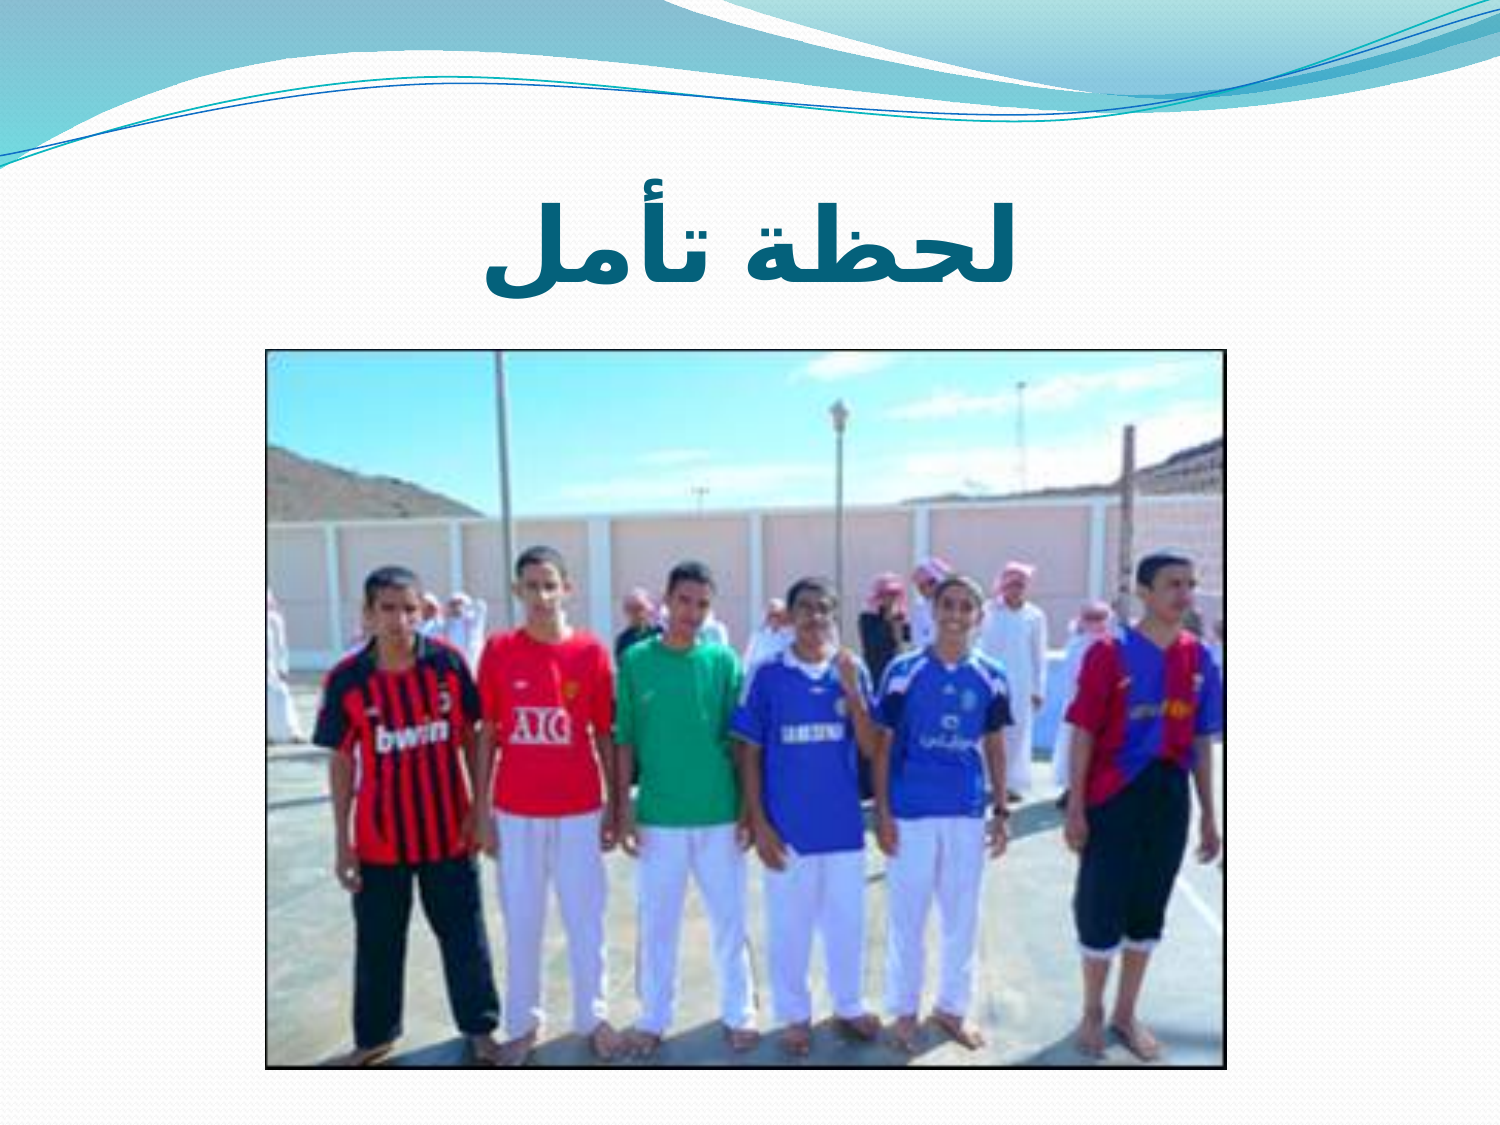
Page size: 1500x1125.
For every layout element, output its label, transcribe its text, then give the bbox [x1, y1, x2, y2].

title لحظة تأمل [75, 115, 1425, 303]
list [265, 349, 1228, 1071]
